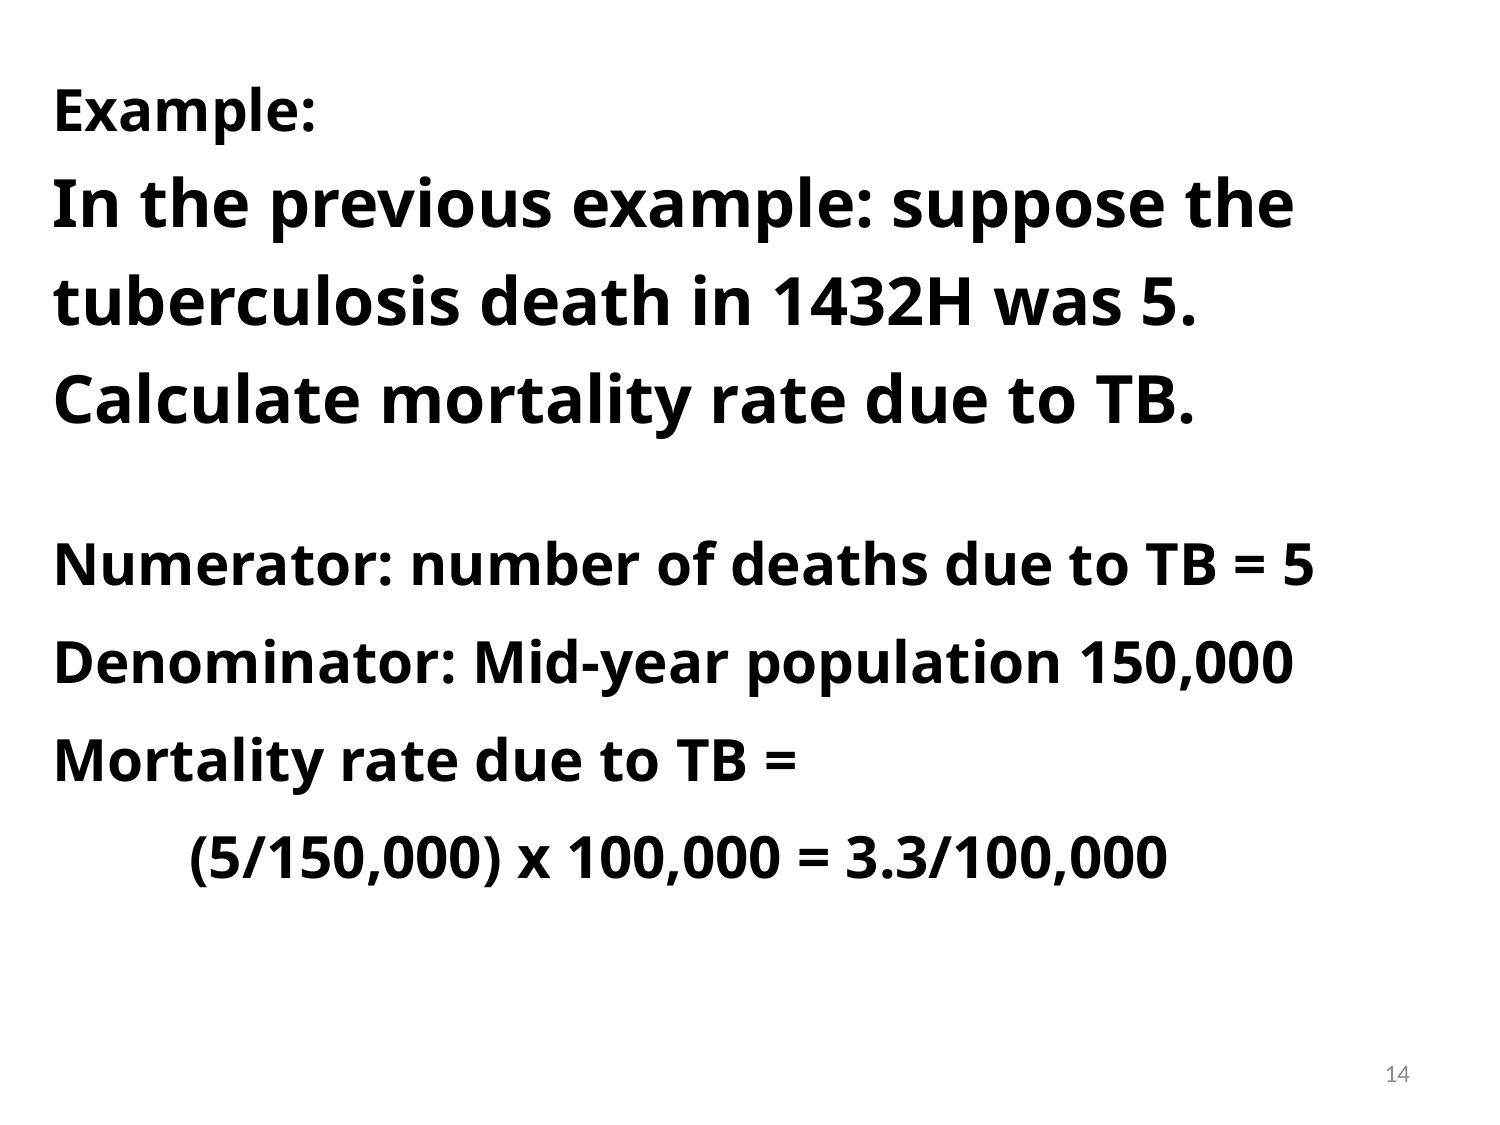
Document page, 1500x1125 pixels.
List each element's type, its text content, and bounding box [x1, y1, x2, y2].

slide_number 14 [1074, 1042, 1425, 1103]
text_box Example: In the previous example: suppose the tuberculosis death in 1432H was 5. Calculate mortality rate due to TB. Numerator: number of deaths due to TB = 5 Denominator: Mid-year population 150,000 Mortality rate due to TB = (5/150,000) x 100,000 = 3.3/100,000 [37, 37, 1463, 898]
